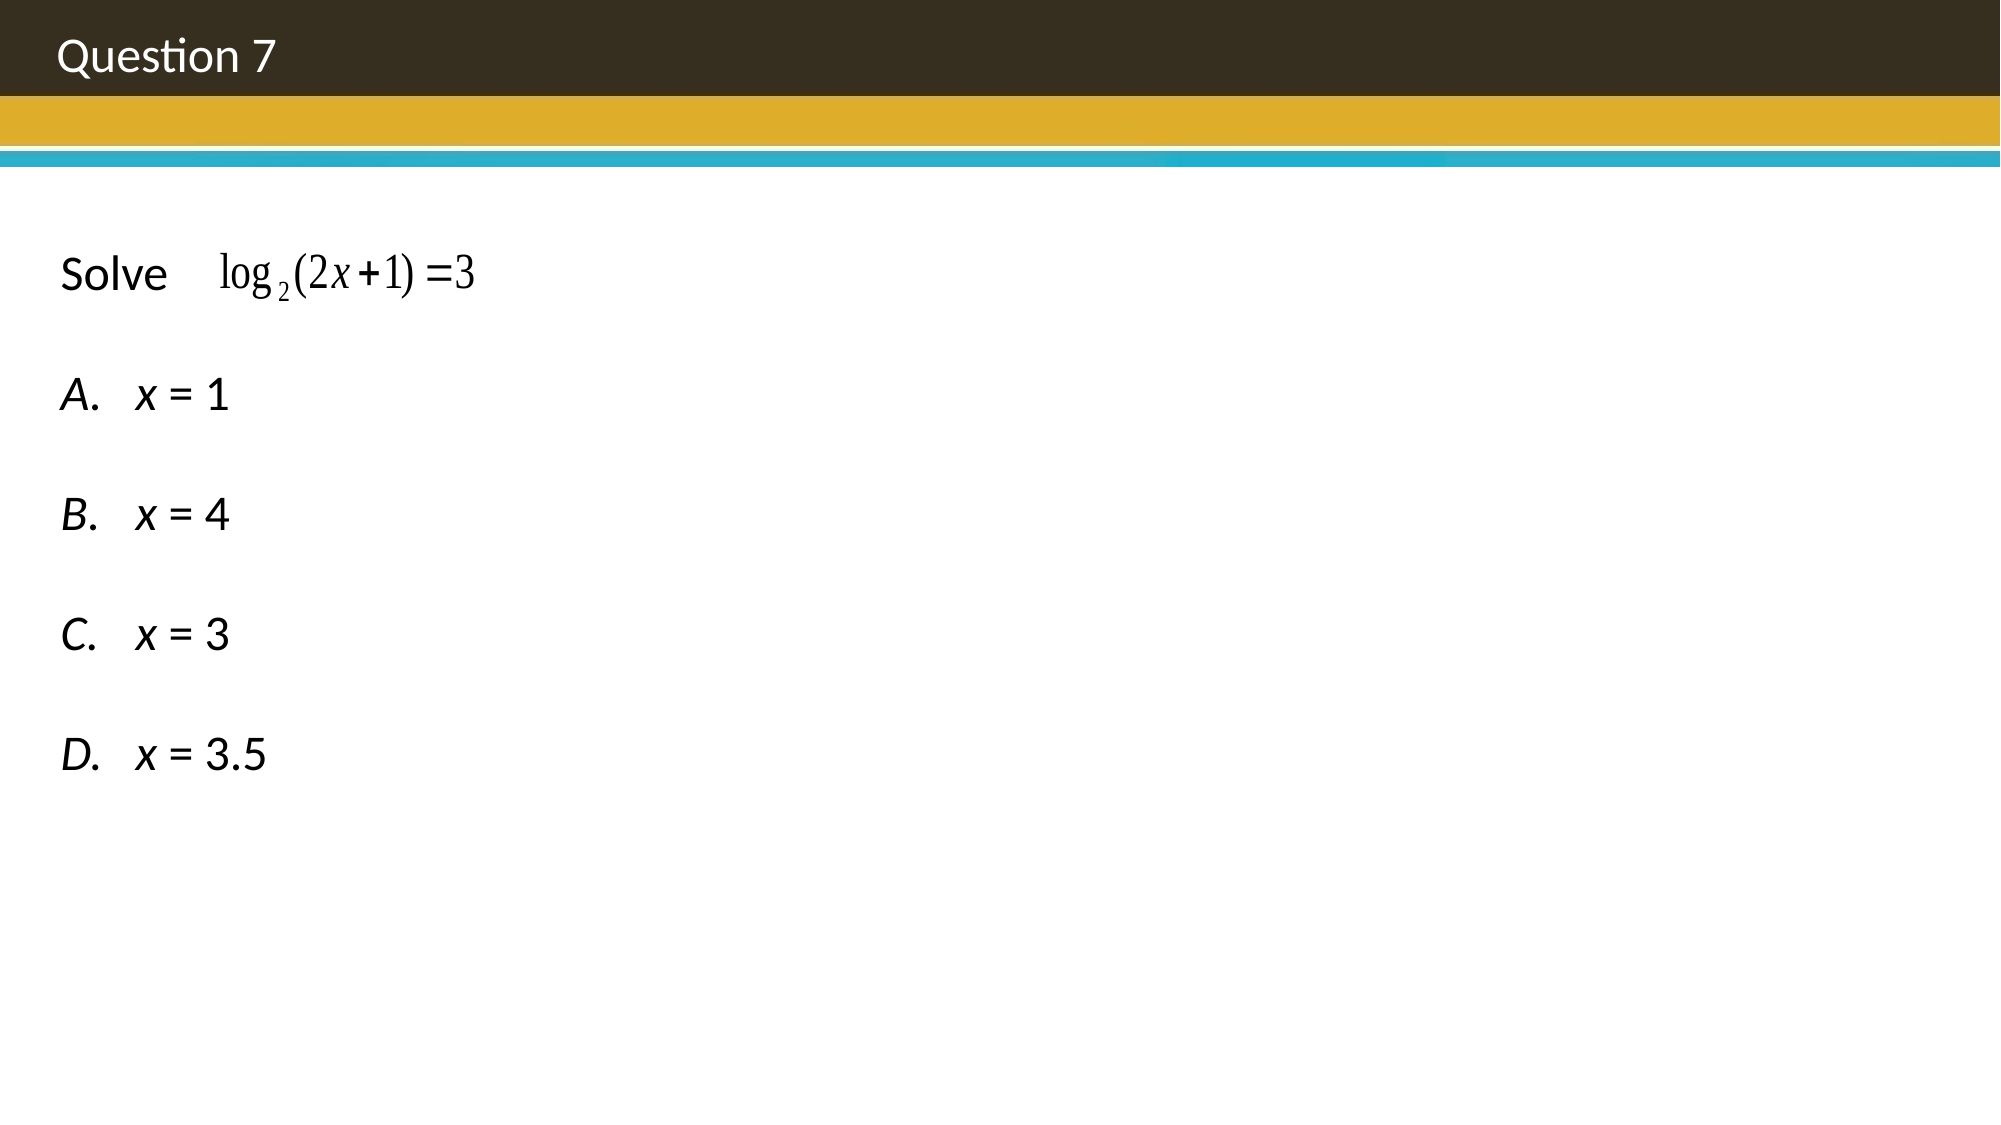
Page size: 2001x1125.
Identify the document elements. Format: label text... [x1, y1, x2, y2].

picture [0, 0, 2000, 167]
picture [213, 238, 483, 310]
text_box Question 7 [41, 14, 293, 90]
text_box Solve x = 1 x = 4 x = 3 x = 3.5 [45, 233, 1776, 1029]
